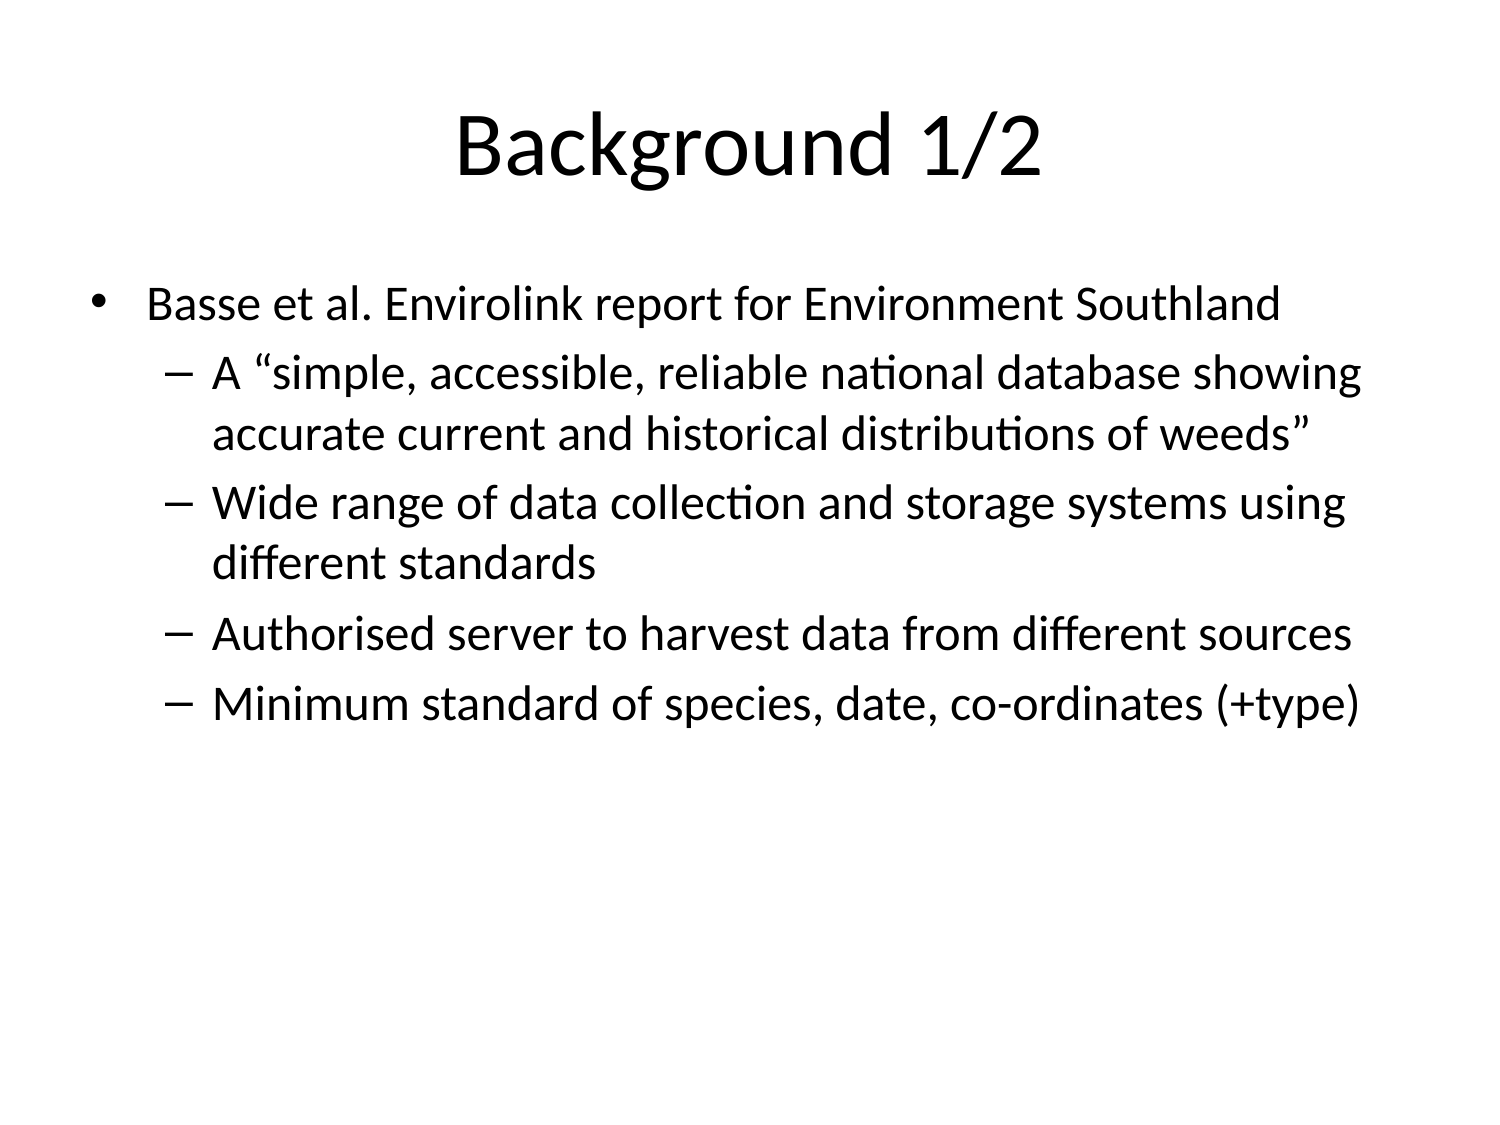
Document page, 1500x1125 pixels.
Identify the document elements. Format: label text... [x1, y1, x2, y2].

list Basse et al. Envirolink report for Environment Southland A “simple, accessible, reliable national database showing accurate current and historical distributions of weeds” Wide range of data collection and storage systems using different standards Authorised server to harvest data from different sources Minimum standard of species, date, co-ordinates (+type) [75, 262, 1425, 1005]
title Background 1/2 [75, 45, 1425, 233]
